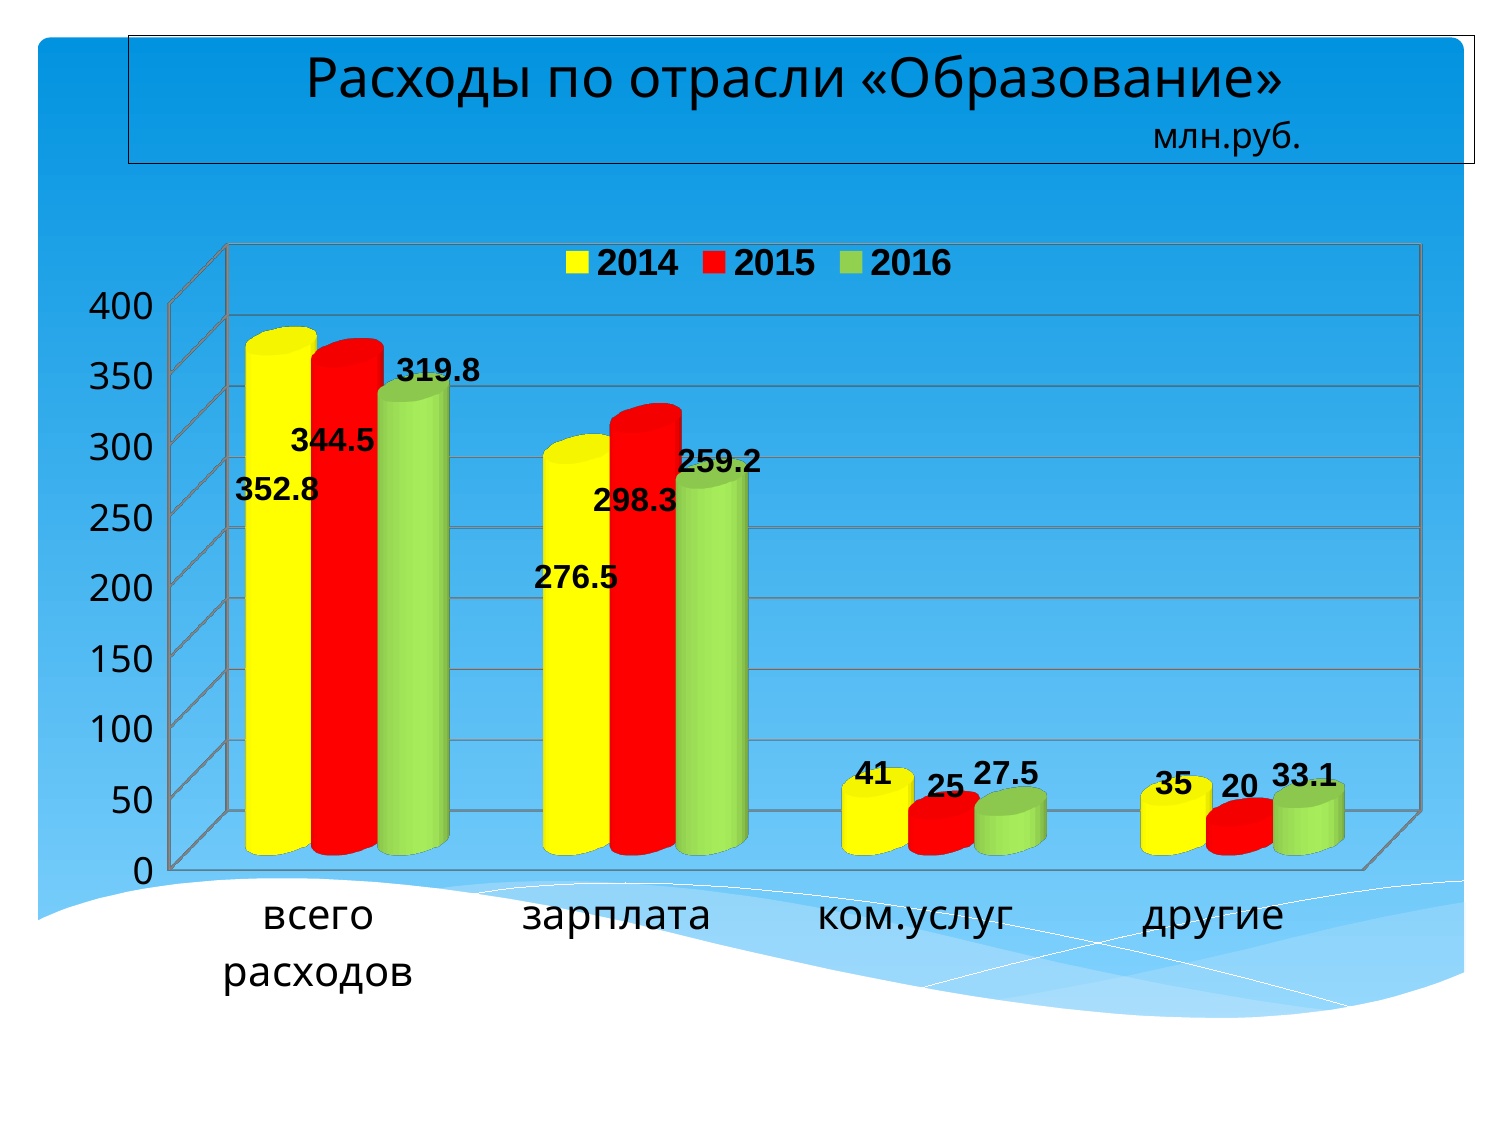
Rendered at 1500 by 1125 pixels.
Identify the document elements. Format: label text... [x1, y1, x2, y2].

title Расходы по отрасли «Образование» млн.руб. [128, 35, 1475, 164]
chart [76, 222, 1442, 1000]
